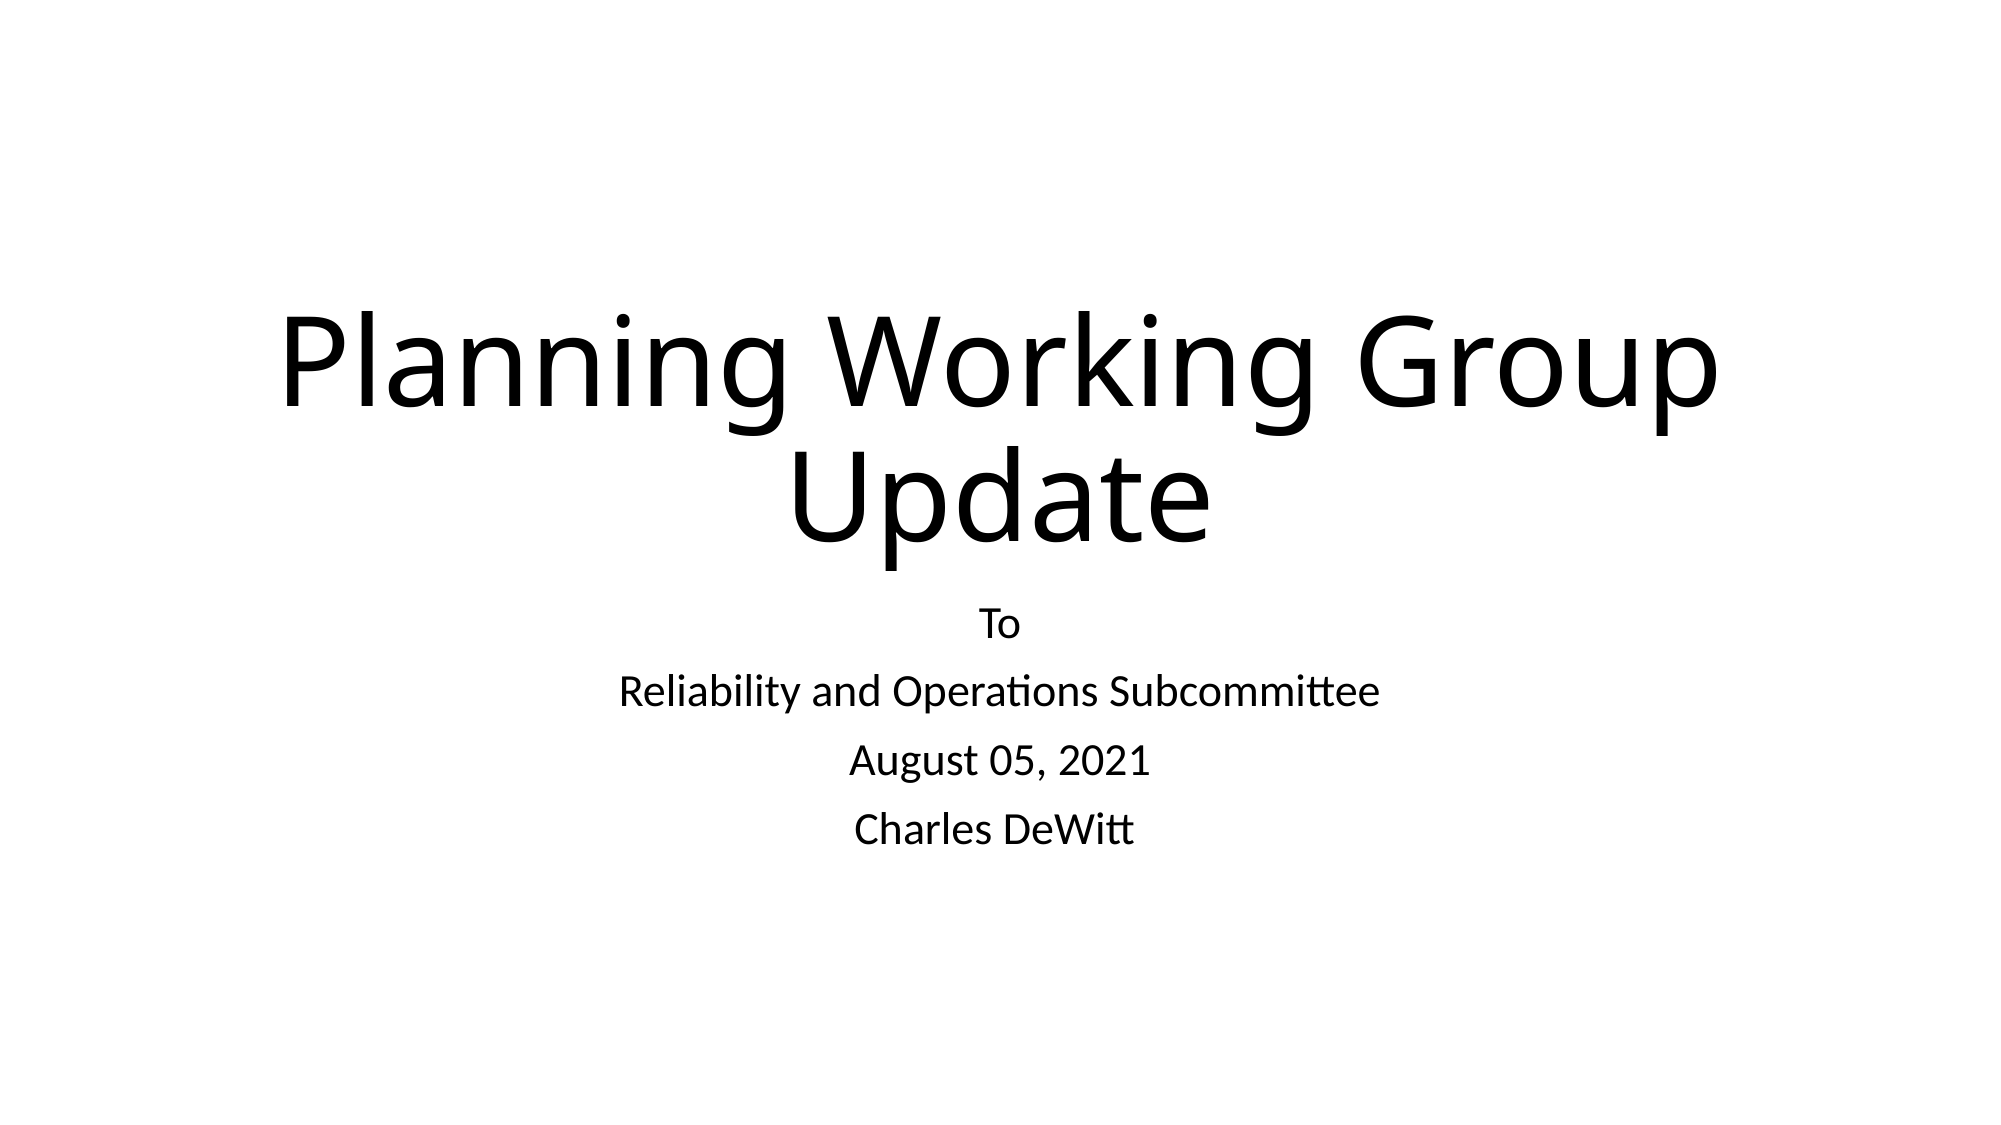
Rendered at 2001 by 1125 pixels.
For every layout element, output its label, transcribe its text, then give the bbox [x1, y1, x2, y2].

subtitle To Reliability and Operations Subcommittee August 05, 2021 Charles DeWitt [249, 590, 1750, 863]
title Planning Working Group Update [249, 184, 1750, 576]
